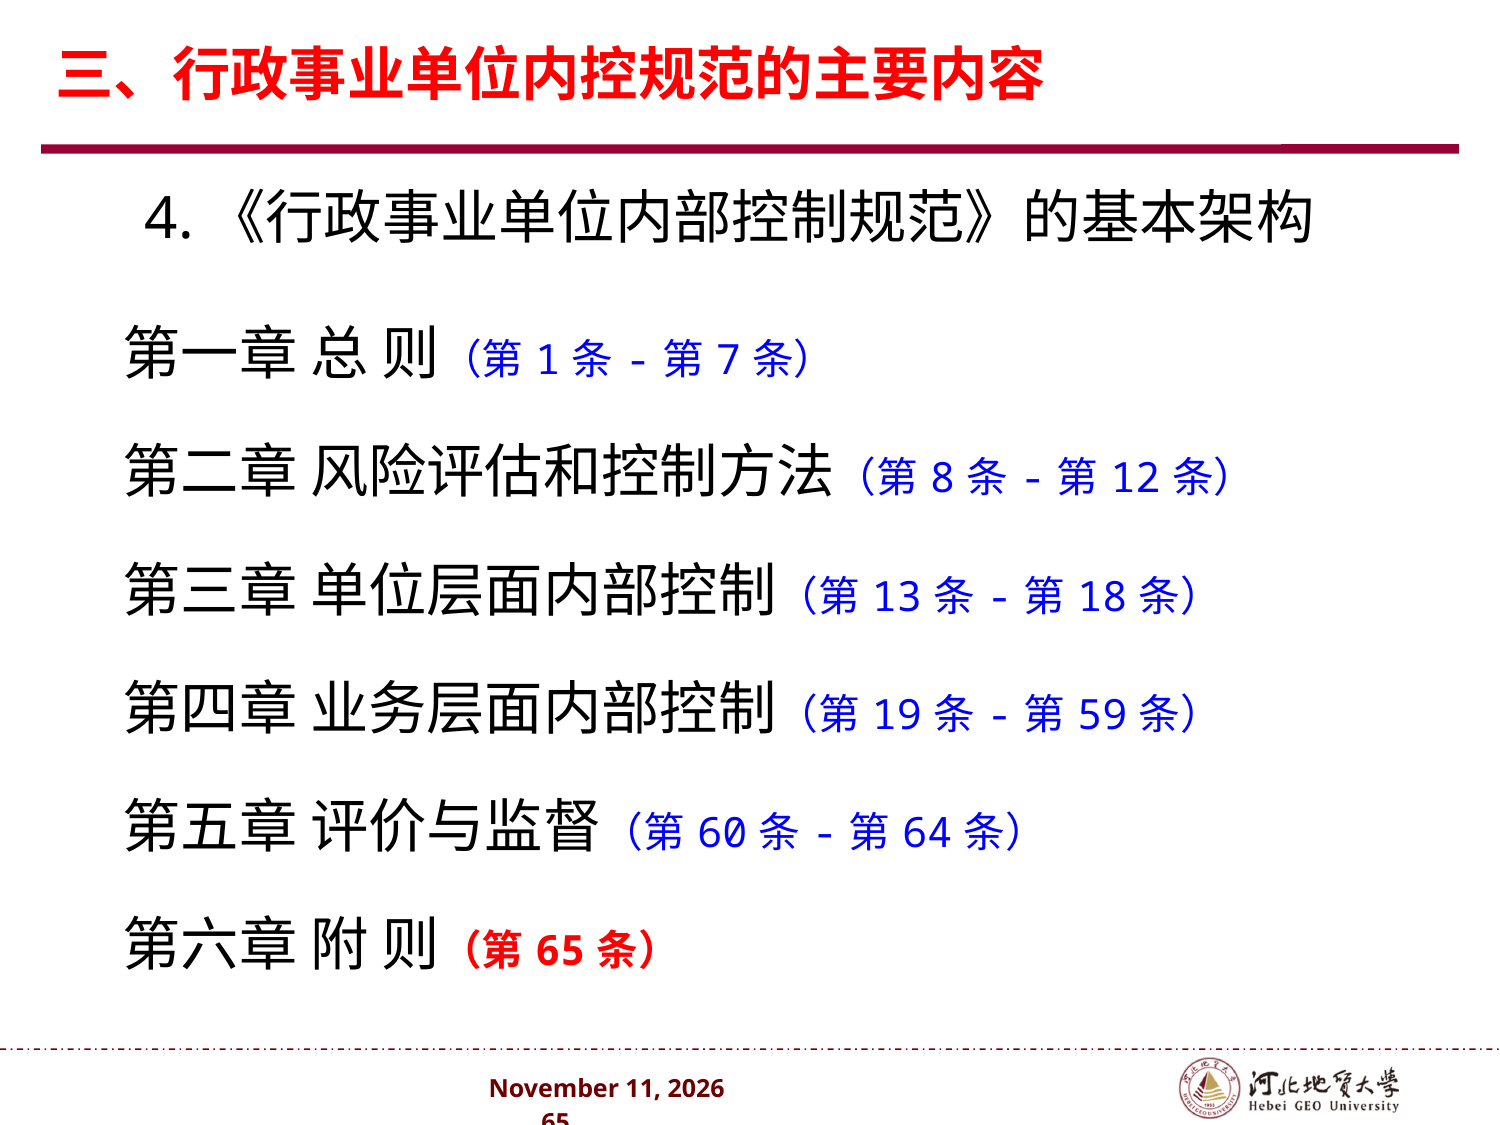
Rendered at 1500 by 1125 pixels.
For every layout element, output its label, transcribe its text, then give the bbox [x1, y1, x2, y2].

title 三、行政事业单位内控规范的主要内容 [40, 18, 1460, 126]
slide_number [473, 1064, 990, 1109]
picture [1159, 1049, 1420, 1125]
list 4.《行政事业单位内部控制规范》的基本架构 [40, 172, 1460, 1036]
table_header 第一章 总 则（第1条-第7条） 第二章 风险评估和控制方法（第8条-第12条） 第三章 单位层面内部控制（第13条-第18条） 第四章 业务层面内部控制（第19条-第59条） 第五章 评价与监督（第60条-第64条） 第六章 附 则（第65条） [66, 275, 1410, 1035]
